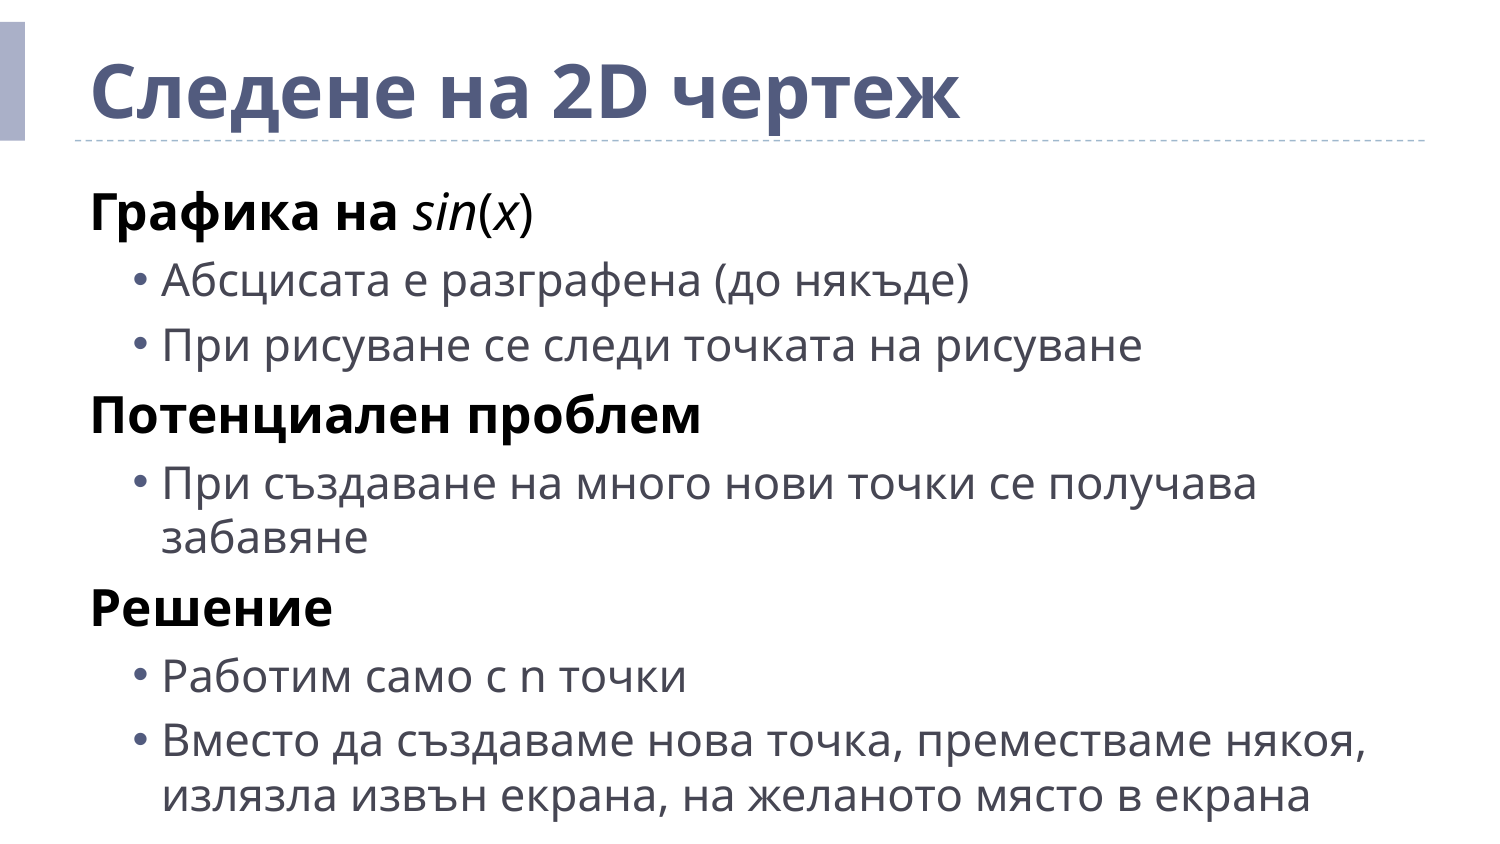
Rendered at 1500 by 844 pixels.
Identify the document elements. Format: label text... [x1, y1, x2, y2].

list Графика на sin(x) Абсцисата е разграфена (до някъде) При рисуване се следи точката на рисуване Потенциален проблем При създаване на много нови точки се получава забавяне Решение Работим само с n точки Вместо да създаваме нова точка, преместваме някоя, излязла извън екрана, на желаното място в екрана [75, 171, 1475, 835]
title Следене на 2D чертеж [75, 18, 1475, 141]
